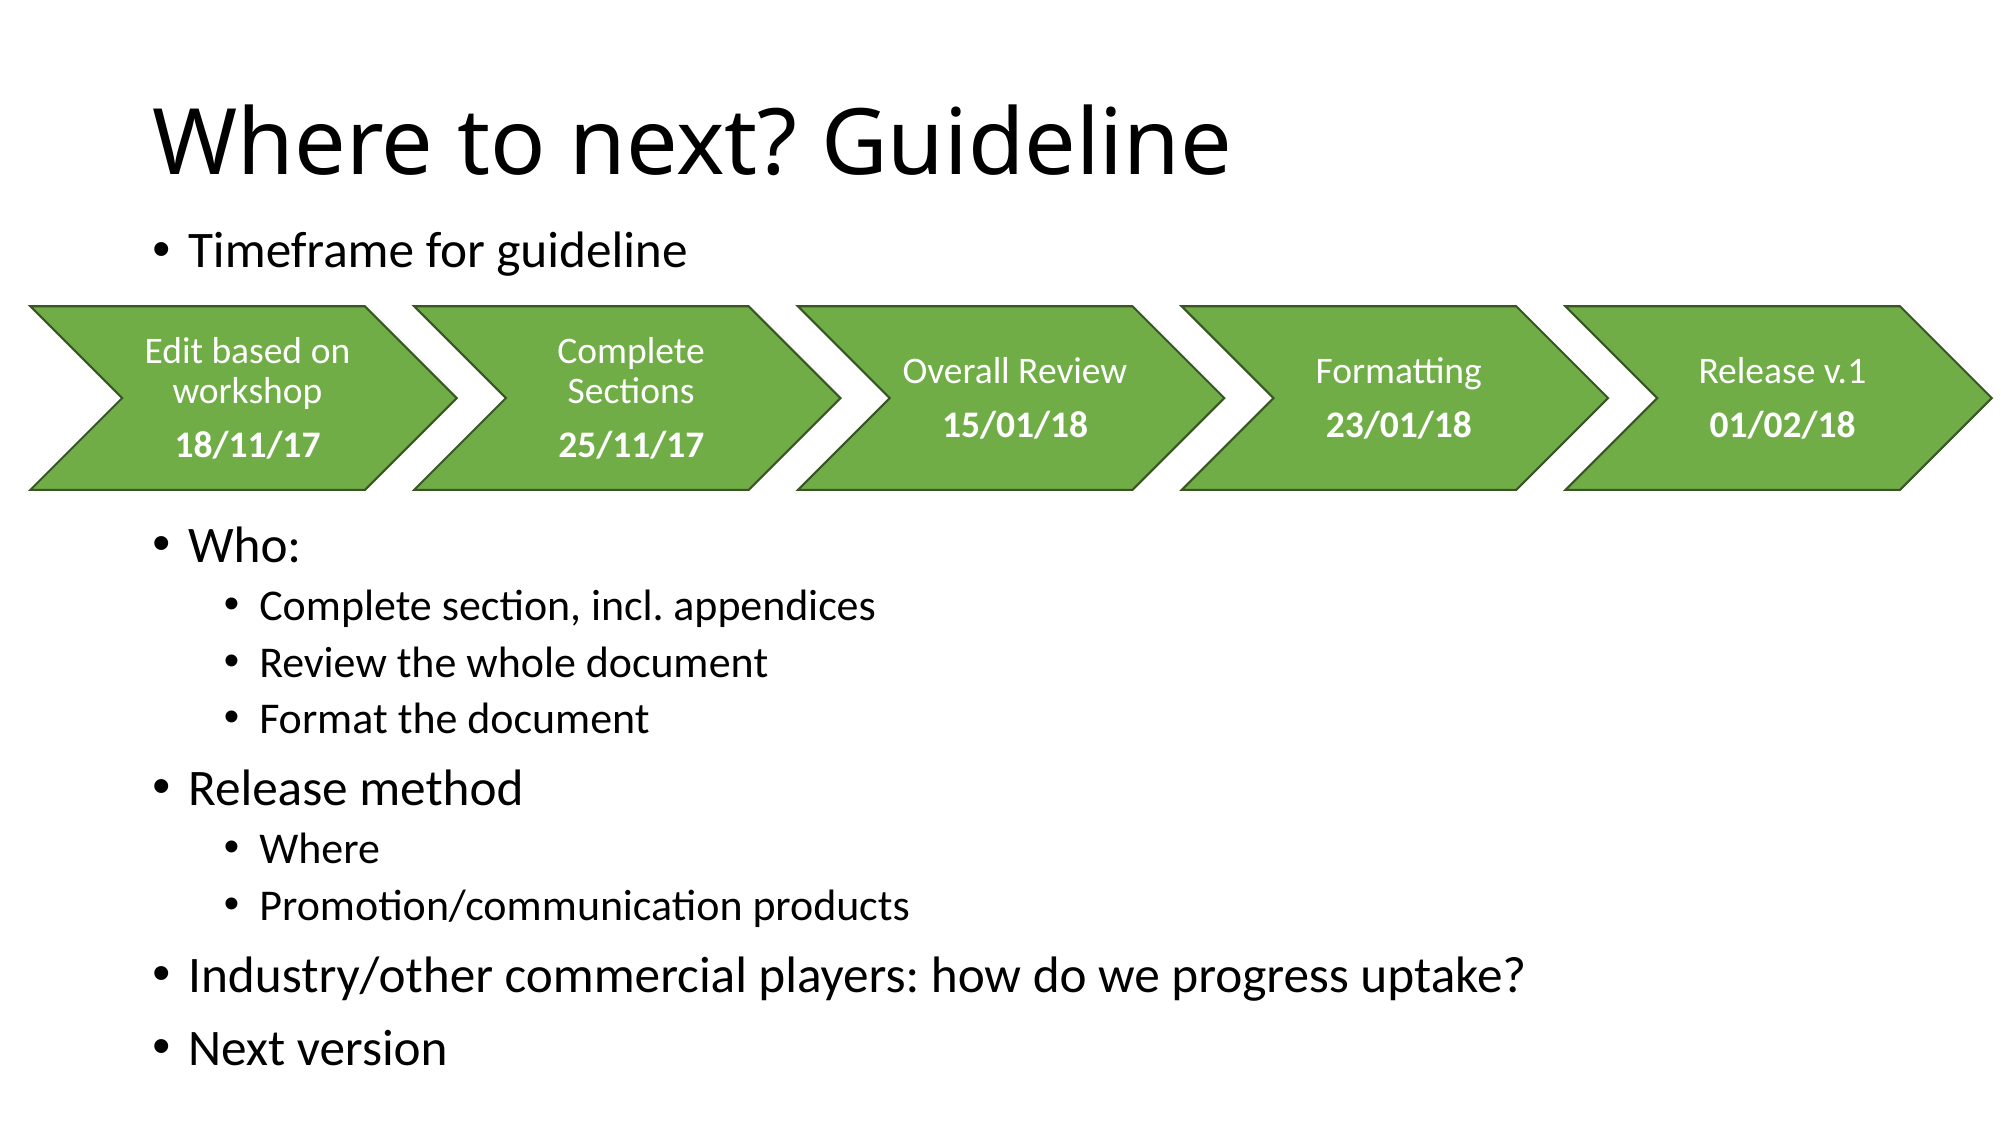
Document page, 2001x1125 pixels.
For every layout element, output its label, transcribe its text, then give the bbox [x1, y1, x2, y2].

title Where to next? Guideline [137, 36, 1863, 125]
list Timeframe for guideline Who: Complete section, incl. appendices Review the whole document Format the document Release method Where Promotion/communication products Industry/other commercial players: how do we progress uptake? Next version [137, 671, 1863, 1085]
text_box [29, 125, 1993, 671]
